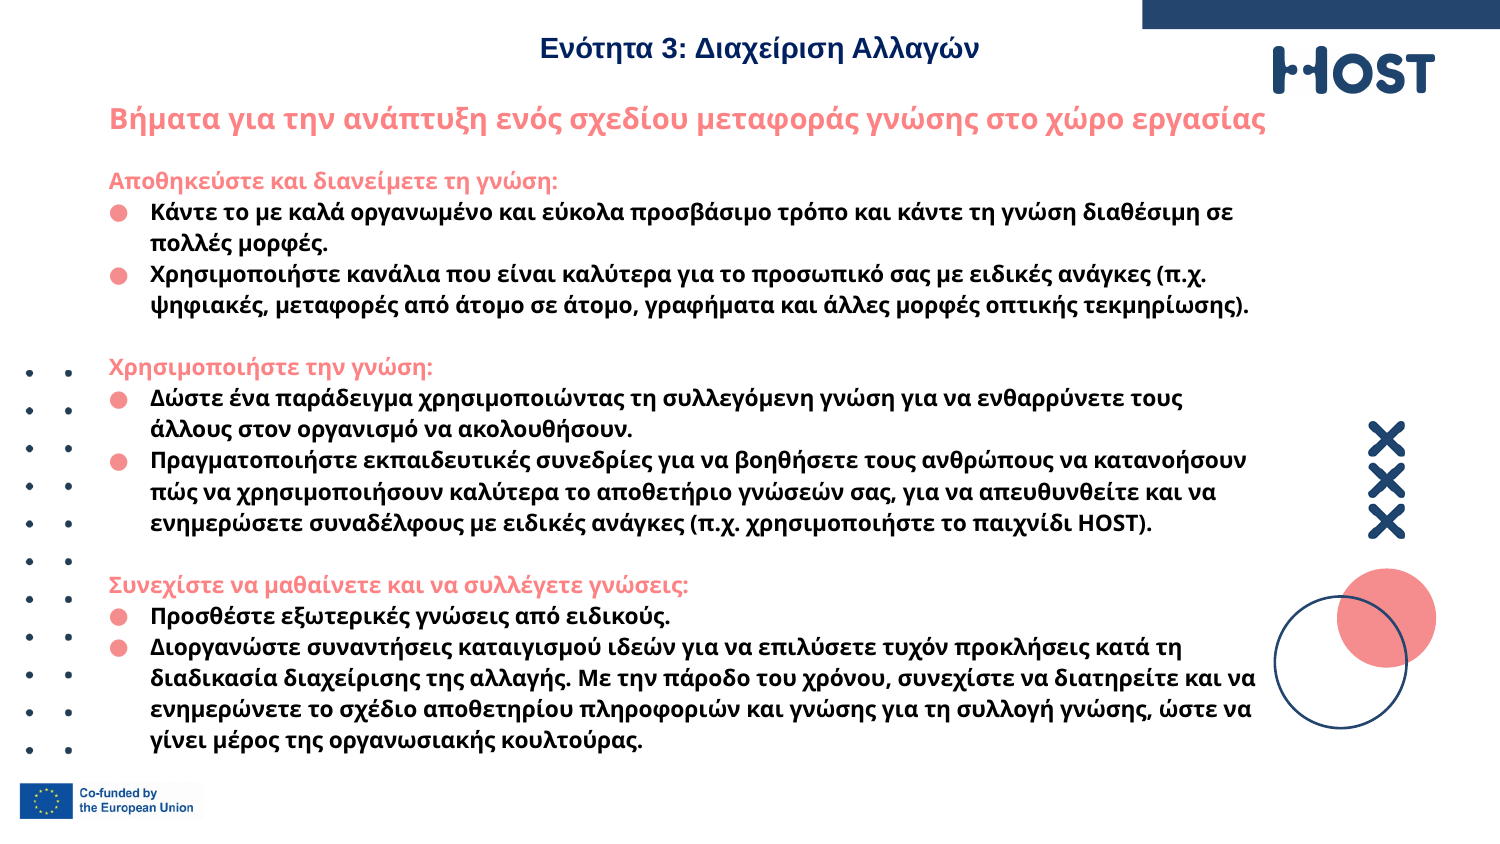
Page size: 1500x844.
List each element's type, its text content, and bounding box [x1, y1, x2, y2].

picture [0, 370, 204, 820]
list Αποθηκεύστε και διανείμετε τη γνώση: Κάντε το με καλά οργανωμένο και εύκολα προσβάσιμο τρόπο και κάντε τη γνώση διαθέσιμη σε πολλές μορφές. Χρησιμοποιήστε κανάλια που είναι καλύτερα για το προσωπικό σας με ειδικές ανάγκες (π.χ. ψηφιακές, μεταφορές από άτομο σε άτομο, γραφήματα και άλλες μορφές οπτικής τεκμηρίωσης). Χρησιμοποιήστε την γνώση: Δώστε ένα παράδειγμα χρησιμοποιώντας τη συλλεγόμενη γνώση για να ενθαρρύνετε τους άλλους στον οργανισμό να ακολουθήσουν. Πραγματοποιήστε εκπαιδευτικές συνεδρίες για να βοηθήσετε τους ανθρώπους να κατανοήσουν πώς να χρησιμοποιήσουν καλύτερα το αποθετήριο γνώσεών σας, για να απευθυνθείτε και να ενημερώσετε συναδέλφους με ειδικές ανάγκες (π.χ. χρησιμοποιήστε το παιχνίδι HOST). Συνεχίστε να μαθαίνετε και να συλλέγετε γνώσεις: Προσθέστε εξωτερικές γνώσεις από ειδικούς. Διοργανώστε συναντήσεις καταιγισμού ιδεών για να επιλύσετε τυχόν προκλήσεις κατά τη διαδικασία διαχείρισης της αλλαγής. Με την πάροδο του χρόνου, συνεχίστε να διατηρείτε και να ενημερώνετε το σχέδιο αποθετηρίου πληροφοριών και γνώσης για τη συλλογή γνώσης, ώστε να γίνει μέρος της οργανωσιακής κουλτούρας. [93, 147, 1279, 833]
text_box Ενότητα 3: Διαχείριση Αλλαγών [525, 10, 996, 73]
picture [1368, 421, 1405, 539]
text_box Βήματα για την ανάπτυξη ενός σχεδίου μεταφοράς γνώσης στο χώρο εργασίας [93, 93, 1346, 143]
picture [1273, 46, 1435, 94]
